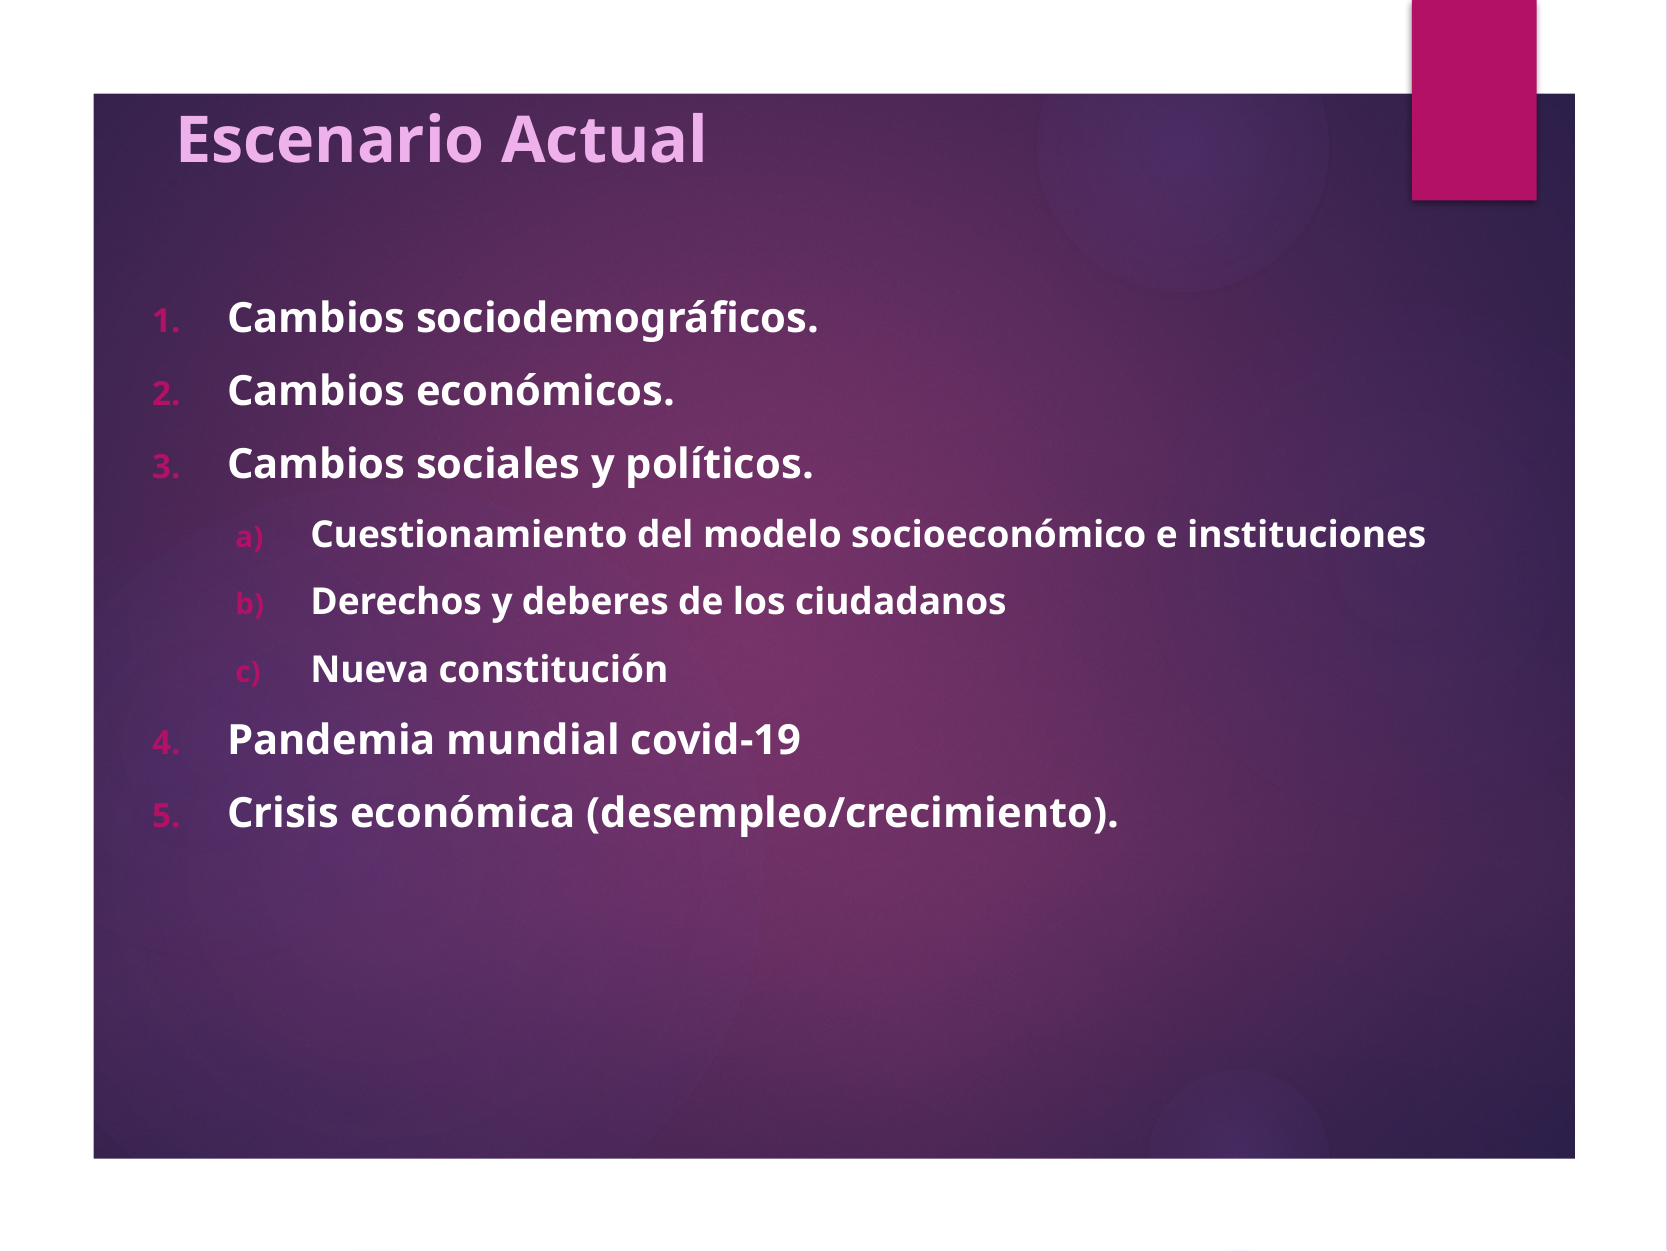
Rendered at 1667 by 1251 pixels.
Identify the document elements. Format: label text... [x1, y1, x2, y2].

title Escenario Actual [10, 2, 1667, 271]
subtitle Cambios sociodemográficos. Cambios económicos. Cambios sociales y políticos. Cuestionamiento del modelo socioeconómico e instituciones Derechos y deberes de los ciudadanos Nueva constitución Pandemia mundial covid-19 Crisis económica (desempleo/crecimiento). [53, 282, 1554, 1192]
